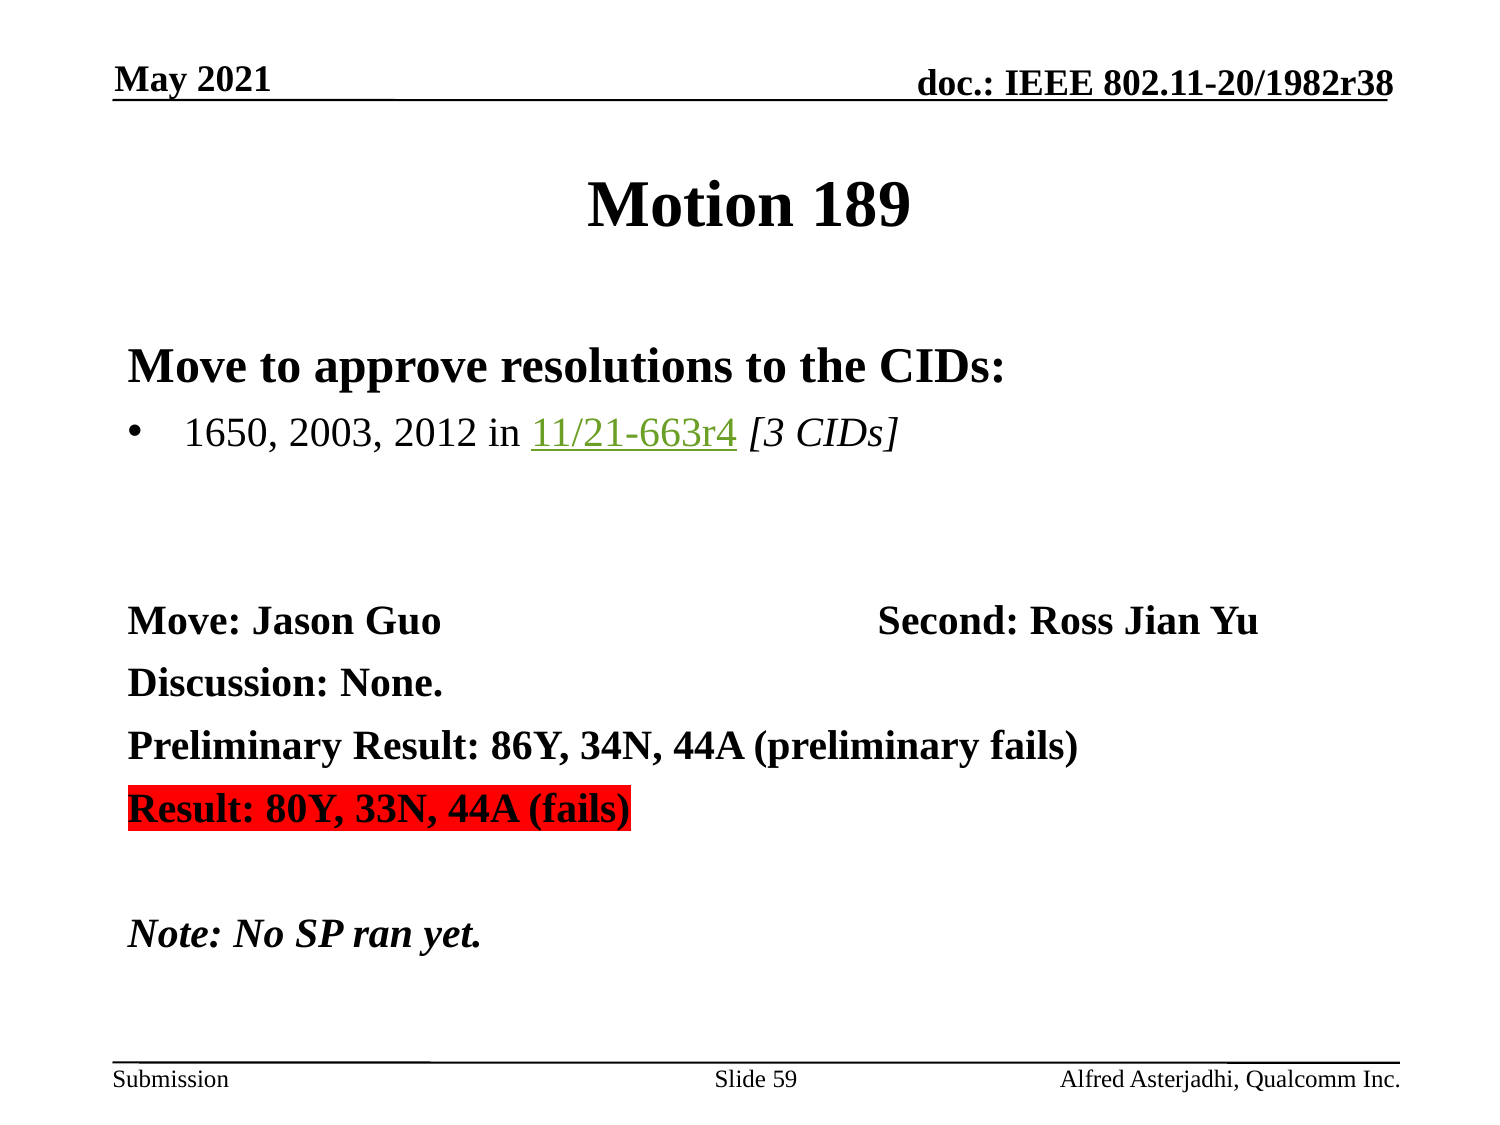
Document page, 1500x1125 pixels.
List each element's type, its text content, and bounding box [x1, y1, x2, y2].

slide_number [114, 54, 423, 100]
slide_number Slide 59 [712, 1061, 800, 1123]
title Motion 189 [112, 112, 1388, 288]
footer Alfred Asterjadhi, Qualcomm Inc. [878, 1061, 1402, 1093]
list Move to approve resolutions to the CIDs: 1650, 2003, 2012 in 11/21-663r4 [3 CIDs] Move: Jason Guo Second: Ross Jian Yu Discussion: None. Preliminary Result: 86Y, 34N, 44A (preliminary fails) Result: 80Y, 33N, 44A (fails) Note: No SP ran yet. [112, 324, 1388, 1000]
